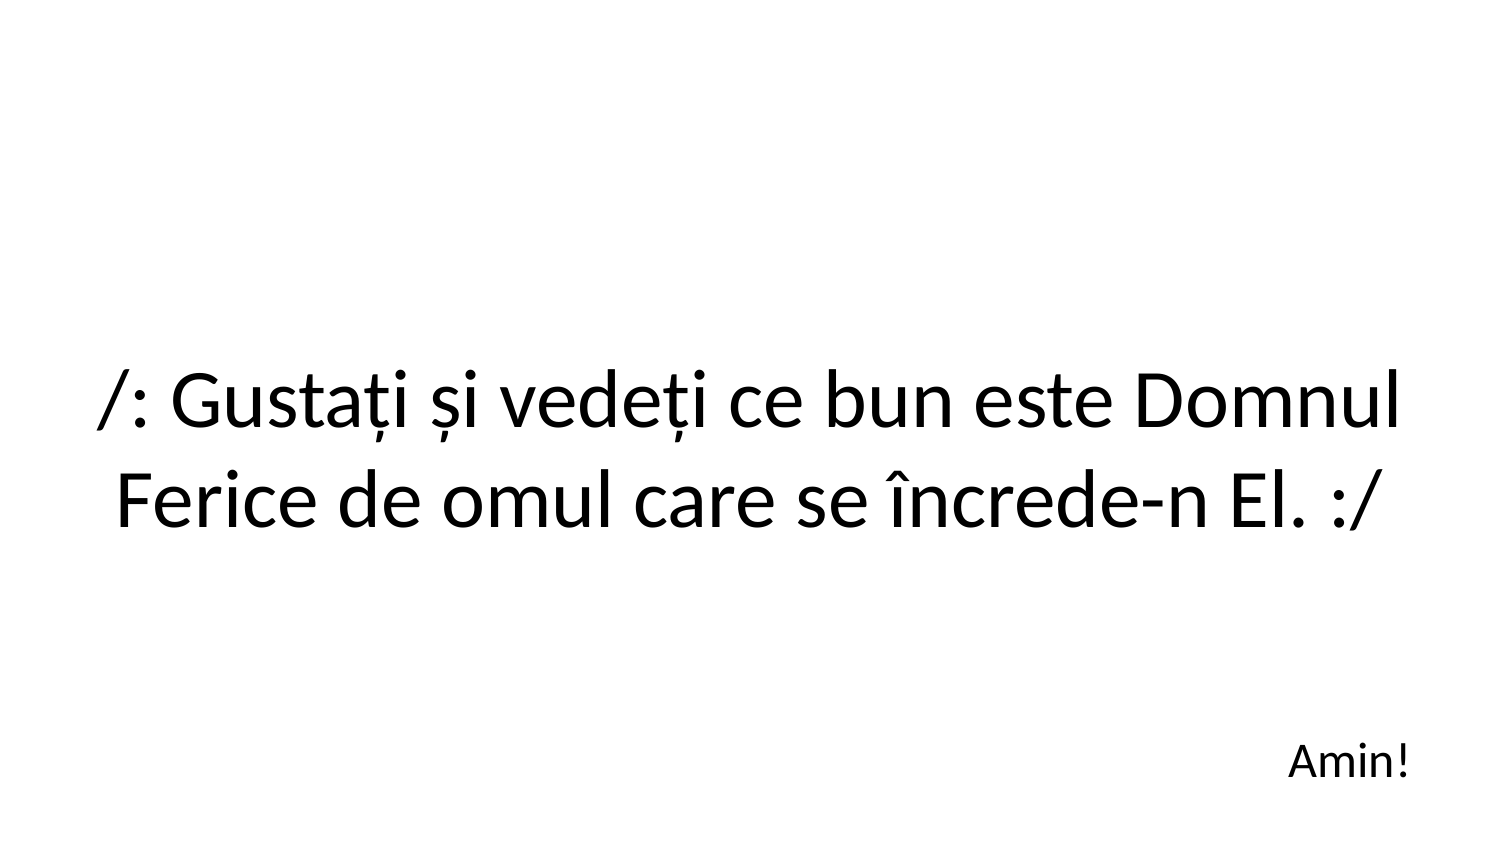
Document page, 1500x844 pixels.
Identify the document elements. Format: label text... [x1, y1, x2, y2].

text_box /: Gustați și vedeți ce bun este Domnul Ferice de omul care se încrede-n El. :/ [82, 292, 1418, 552]
text_box Amin! [1273, 674, 1427, 795]
